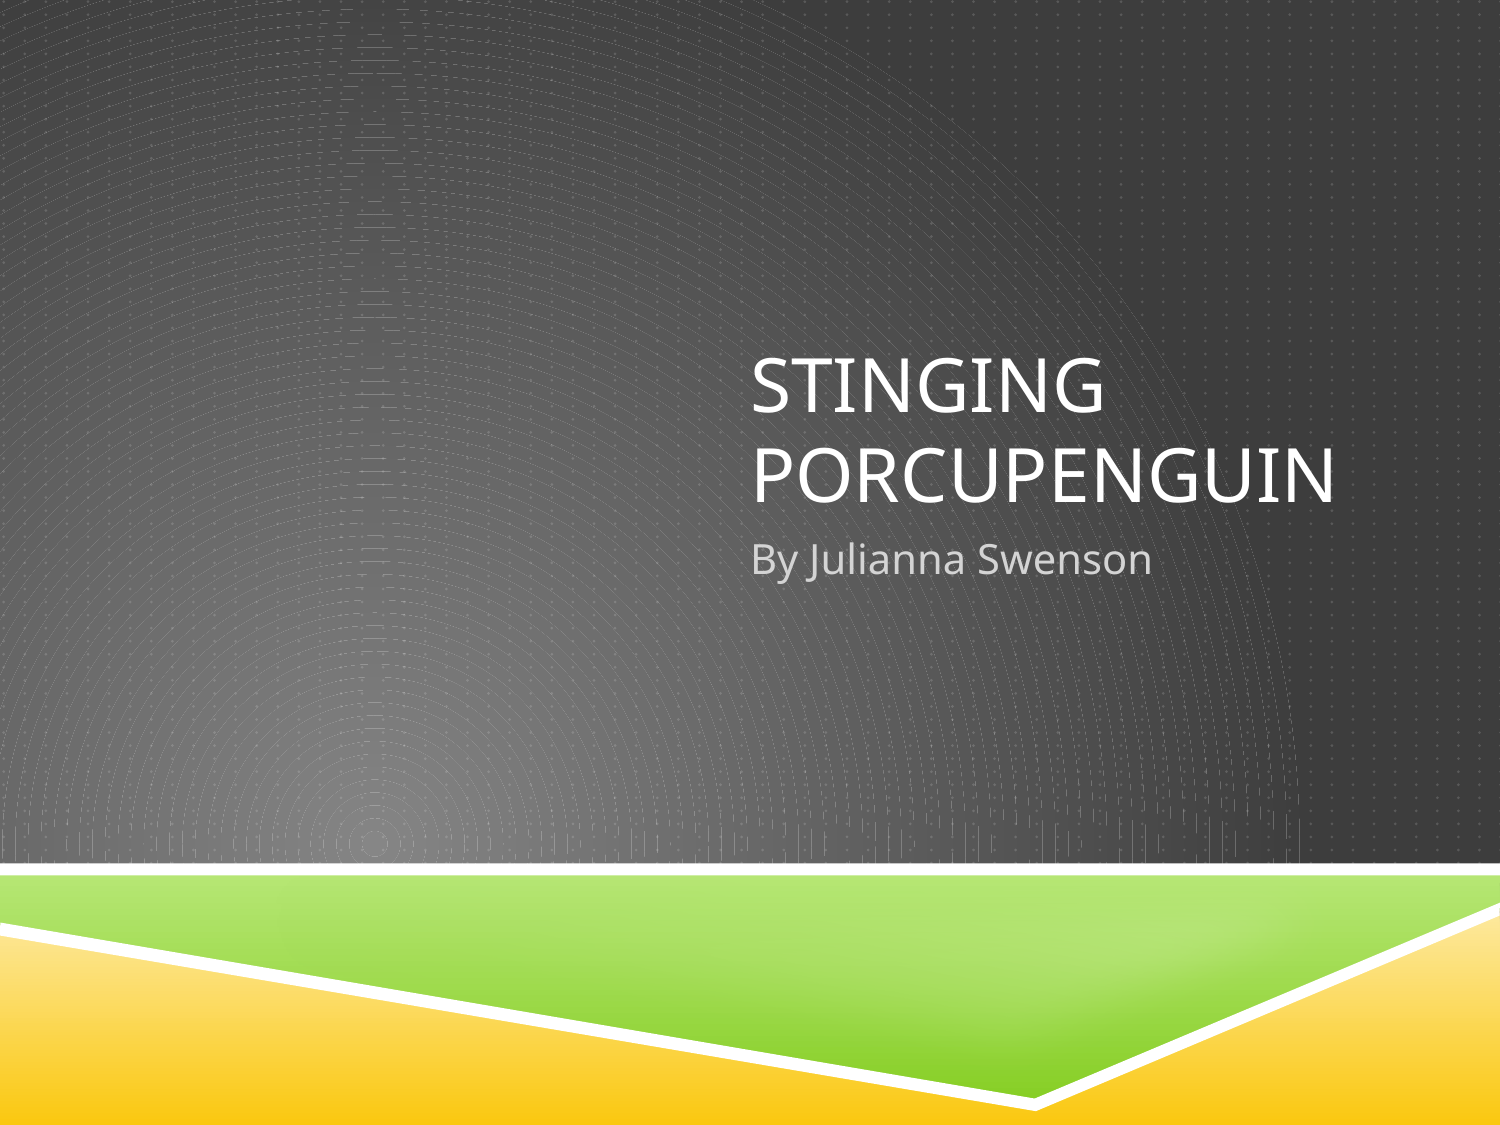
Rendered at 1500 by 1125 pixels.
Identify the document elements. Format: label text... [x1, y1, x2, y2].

title Stinging porcupenguin [750, 275, 1388, 525]
subtitle By Julianna Swenson [750, 525, 1388, 825]
